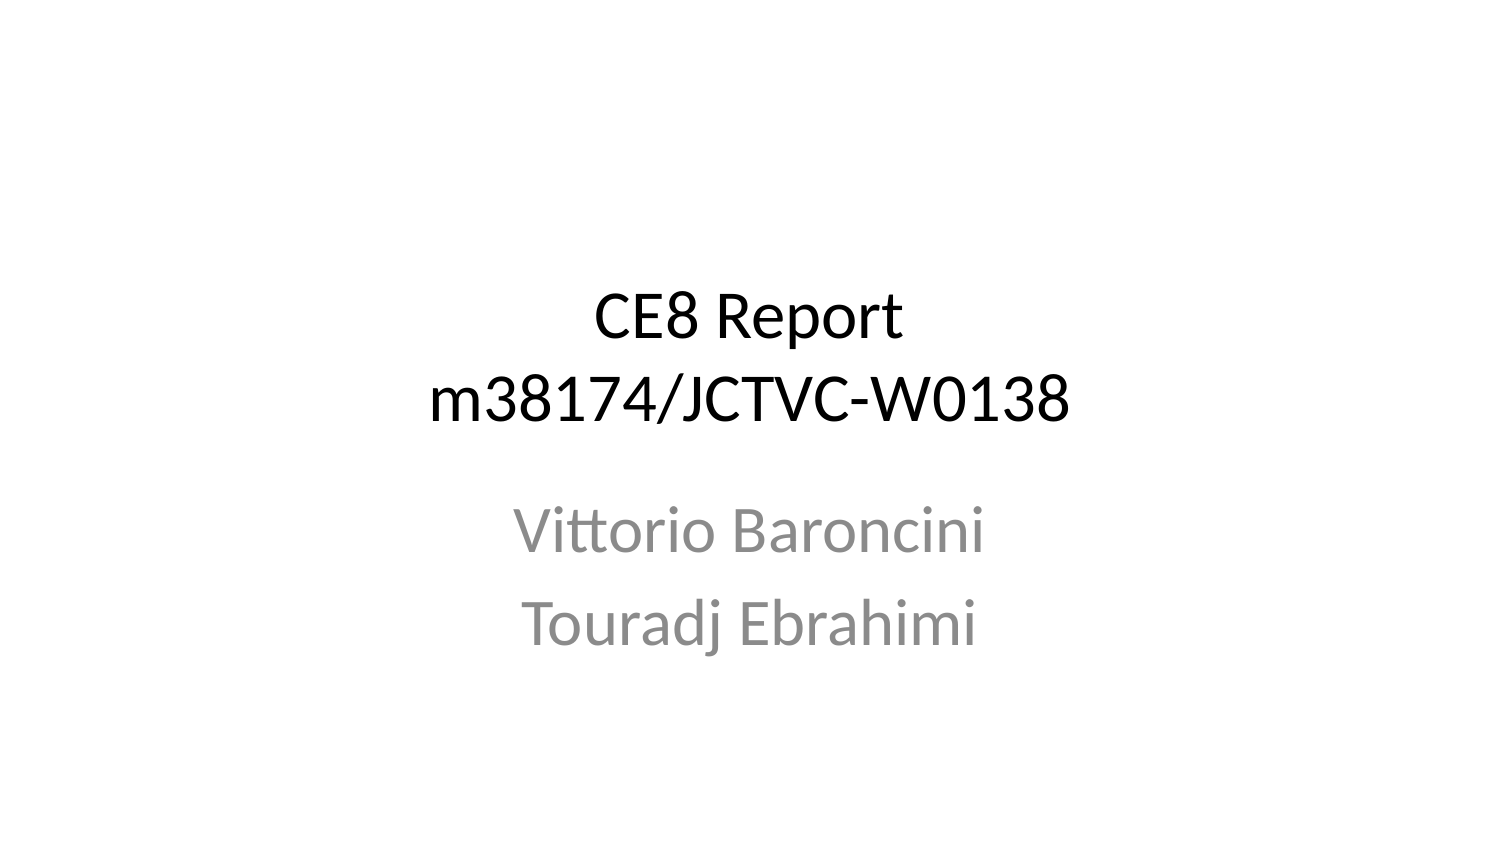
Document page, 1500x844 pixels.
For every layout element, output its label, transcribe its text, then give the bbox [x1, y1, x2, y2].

subtitle Vittorio Baroncini Touradj Ebrahimi [225, 478, 1275, 694]
title CE8 Report m38174/JCTVC-W0138 [112, 262, 1388, 443]
